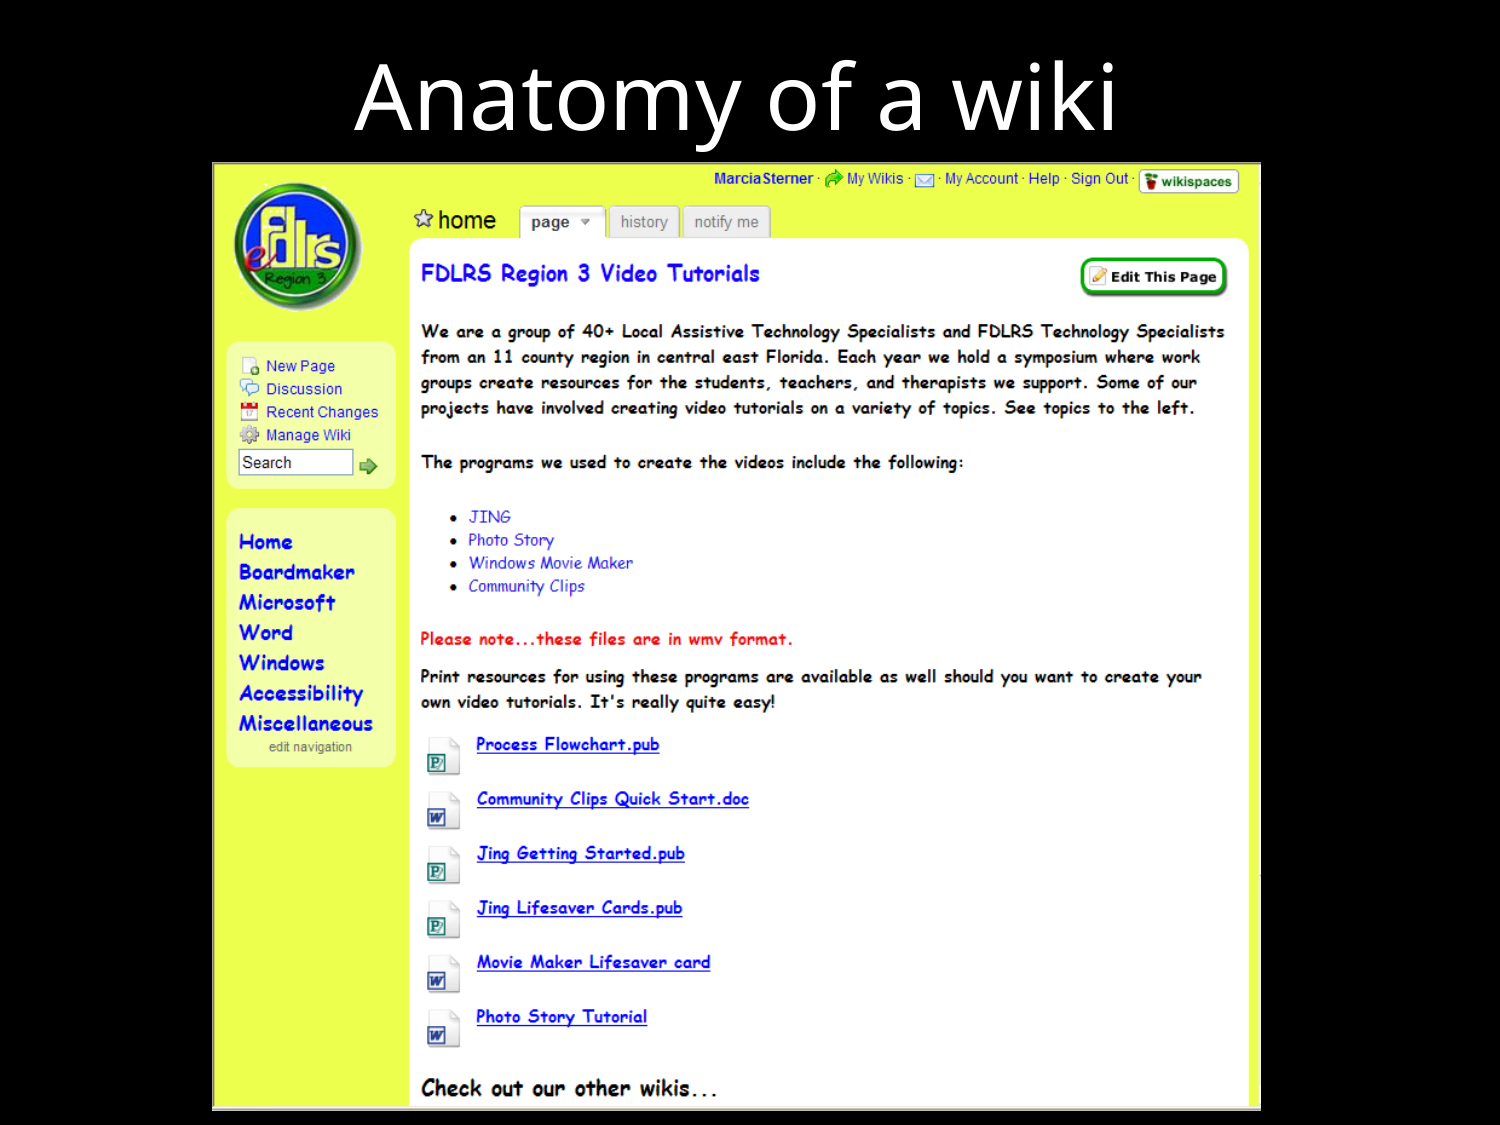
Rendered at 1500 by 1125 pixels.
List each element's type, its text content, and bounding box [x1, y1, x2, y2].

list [212, 162, 1261, 1111]
title Anatomy of a wiki [62, 0, 1413, 188]
